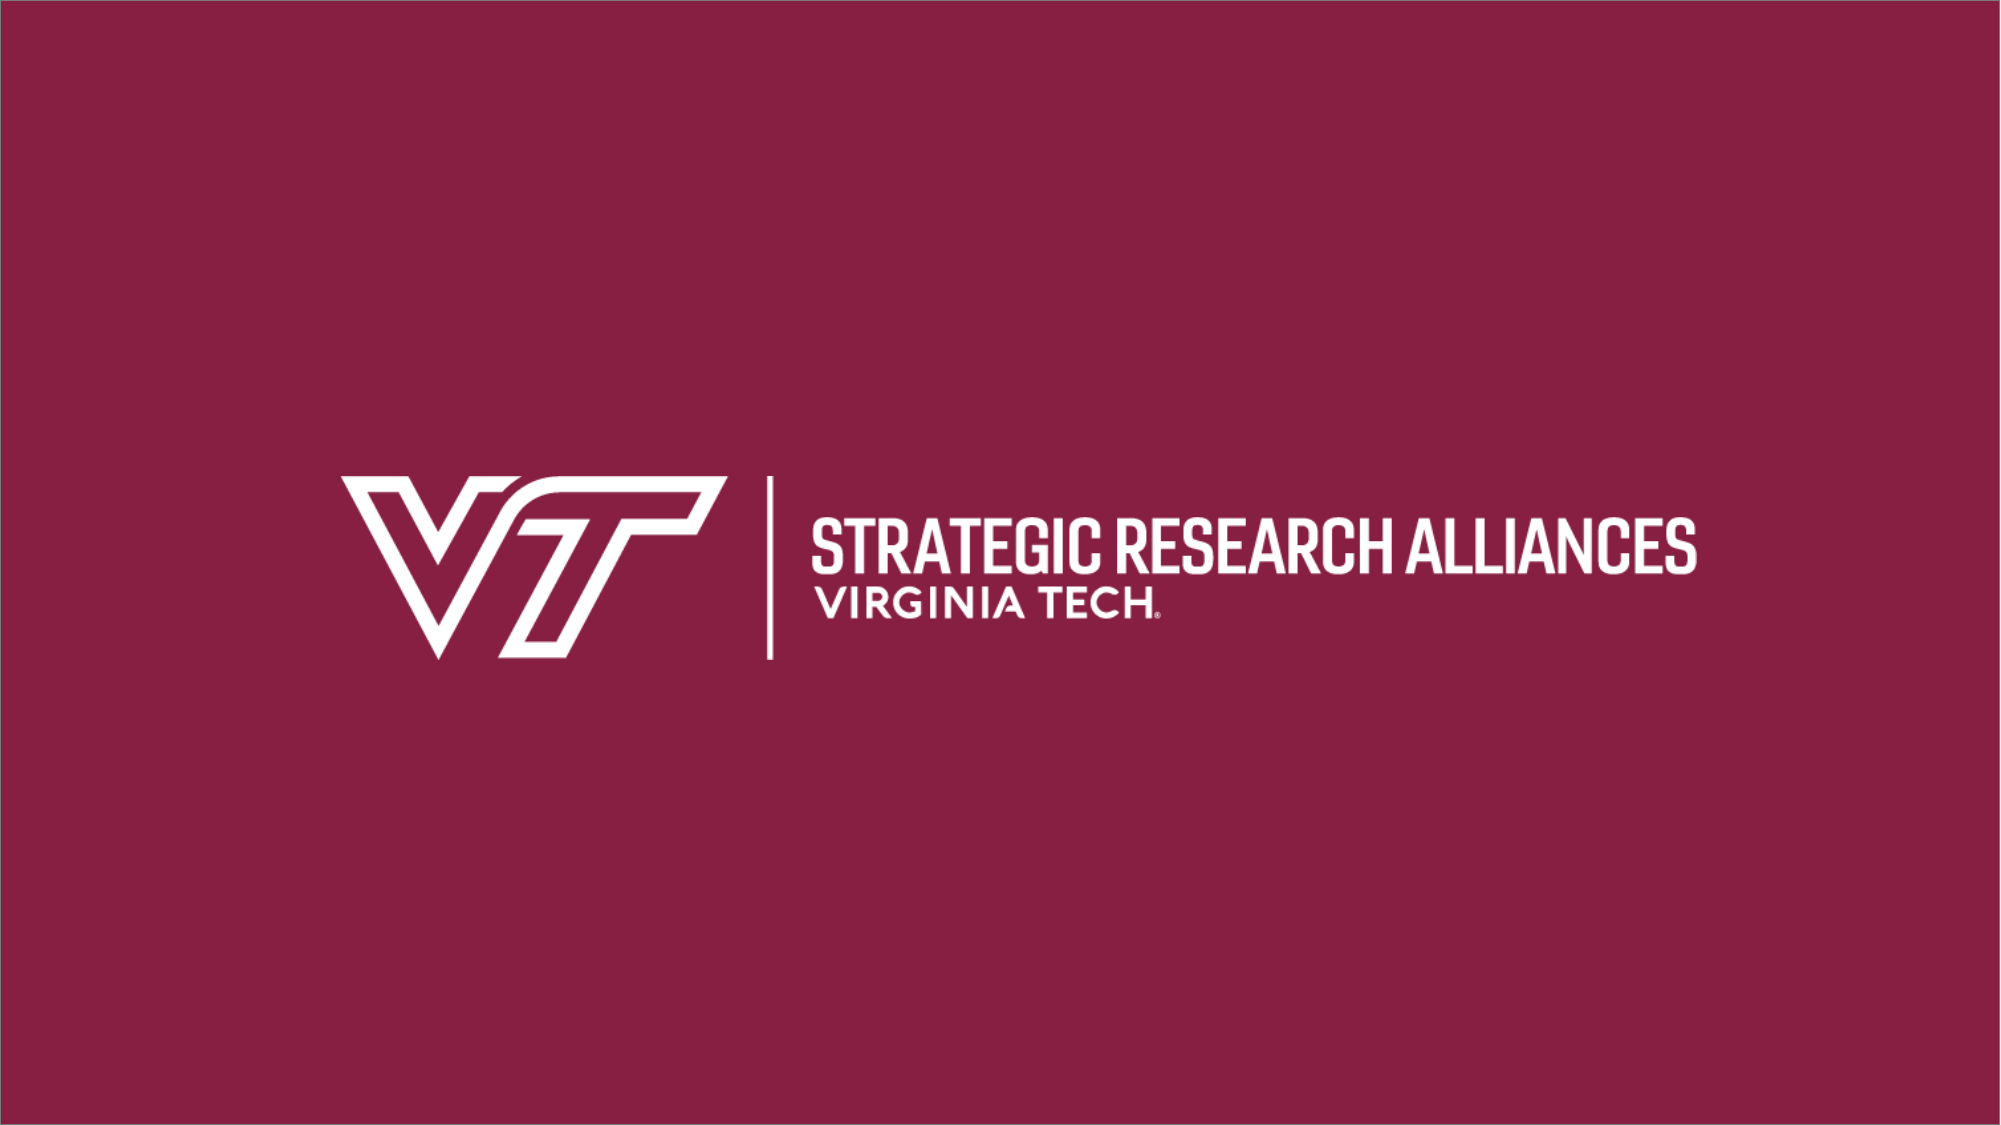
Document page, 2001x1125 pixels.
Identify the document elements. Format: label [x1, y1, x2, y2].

picture [340, 476, 1697, 660]
